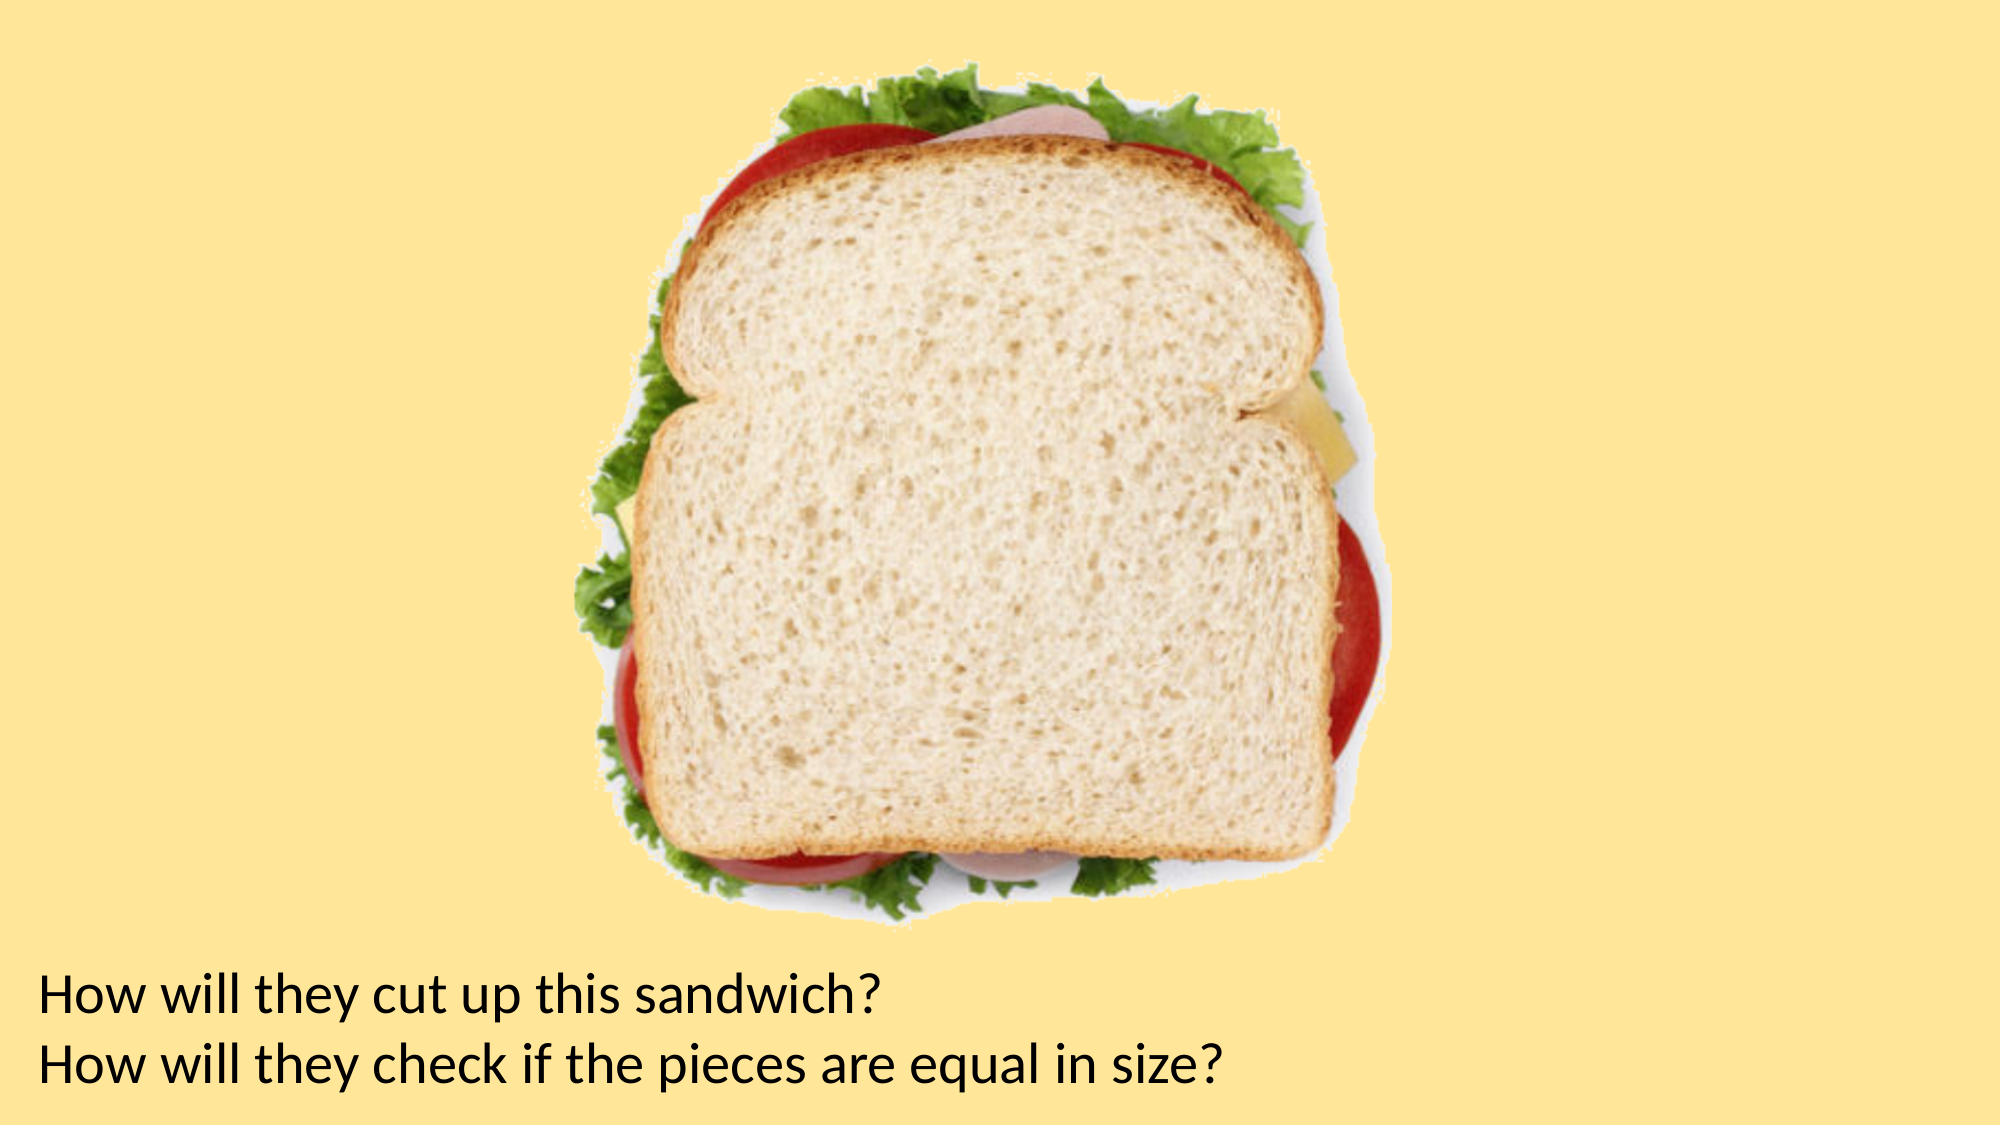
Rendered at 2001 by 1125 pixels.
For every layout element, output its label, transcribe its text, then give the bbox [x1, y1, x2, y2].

text_box How will they cut up this sandwich? How will they check if the pieces are equal in size? [23, 947, 1977, 1103]
picture [535, 53, 1431, 947]
